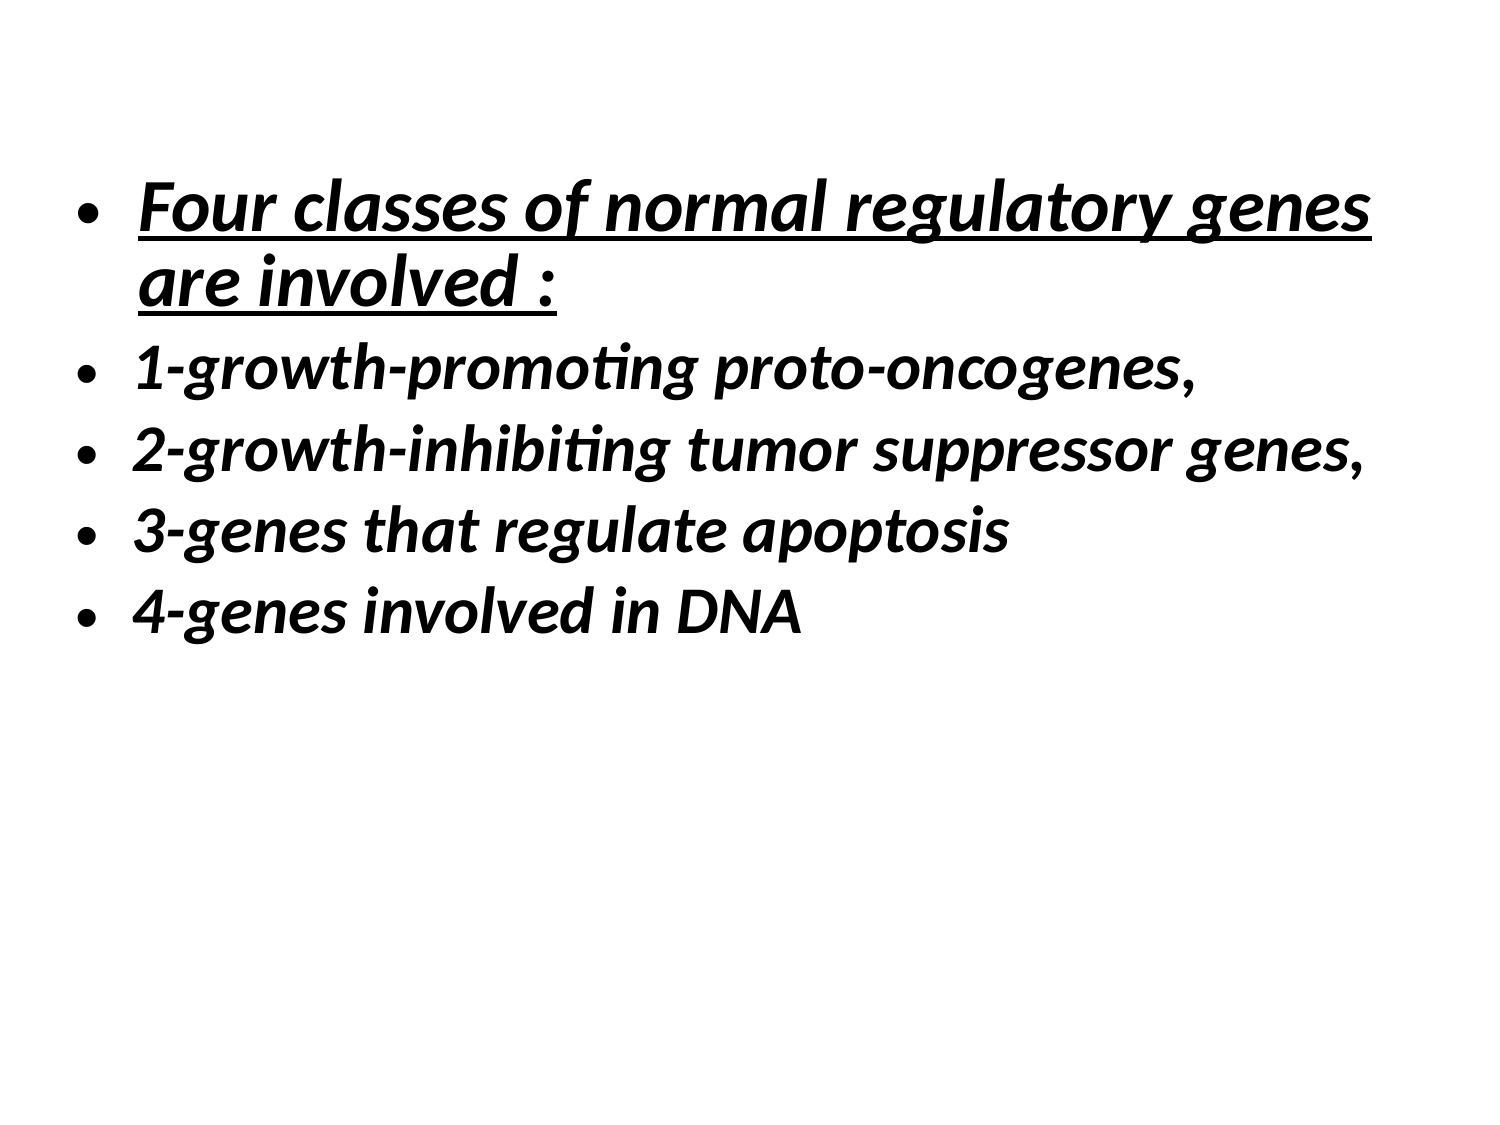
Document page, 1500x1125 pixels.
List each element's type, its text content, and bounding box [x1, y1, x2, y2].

list Four classes of normal regulatory genes are involved : 1-growth-promoting proto-oncogenes, 2-growth-inhibiting tumor suppressor genes, 3-genes that regulate apoptosis 4-genes involved in DNA [75, 174, 1425, 918]
